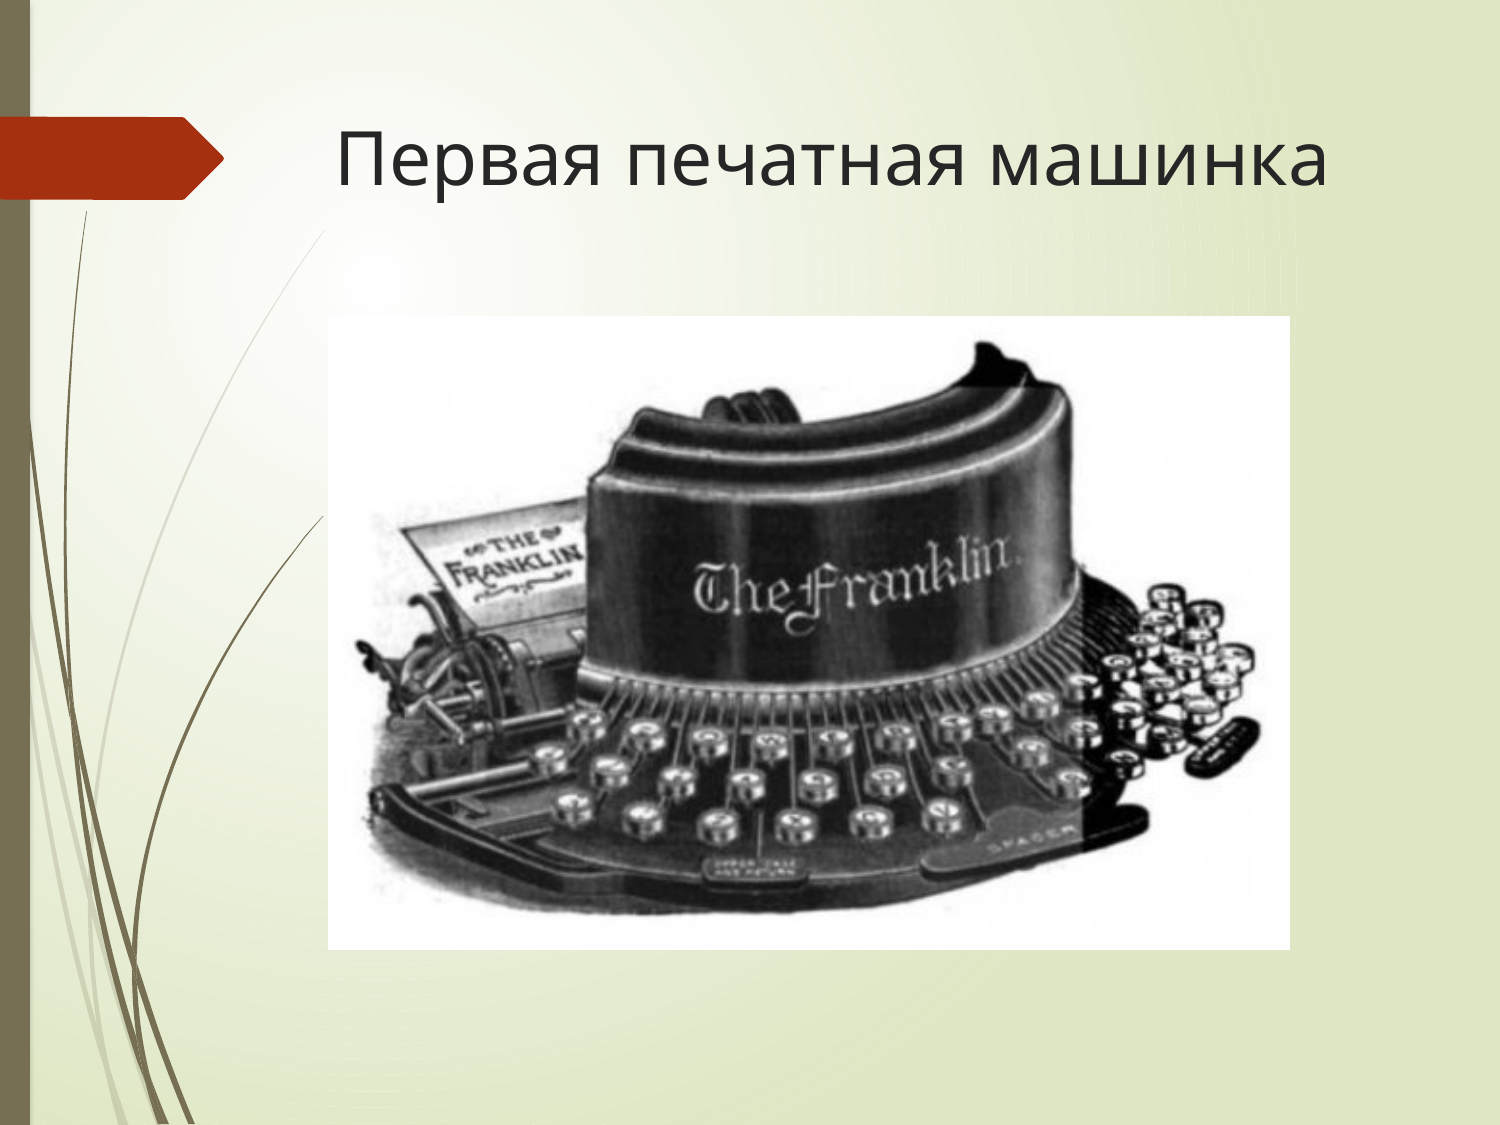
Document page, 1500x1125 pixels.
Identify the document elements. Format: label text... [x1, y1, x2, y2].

title Первая печатная машинка [319, 102, 1400, 313]
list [327, 316, 1291, 950]
